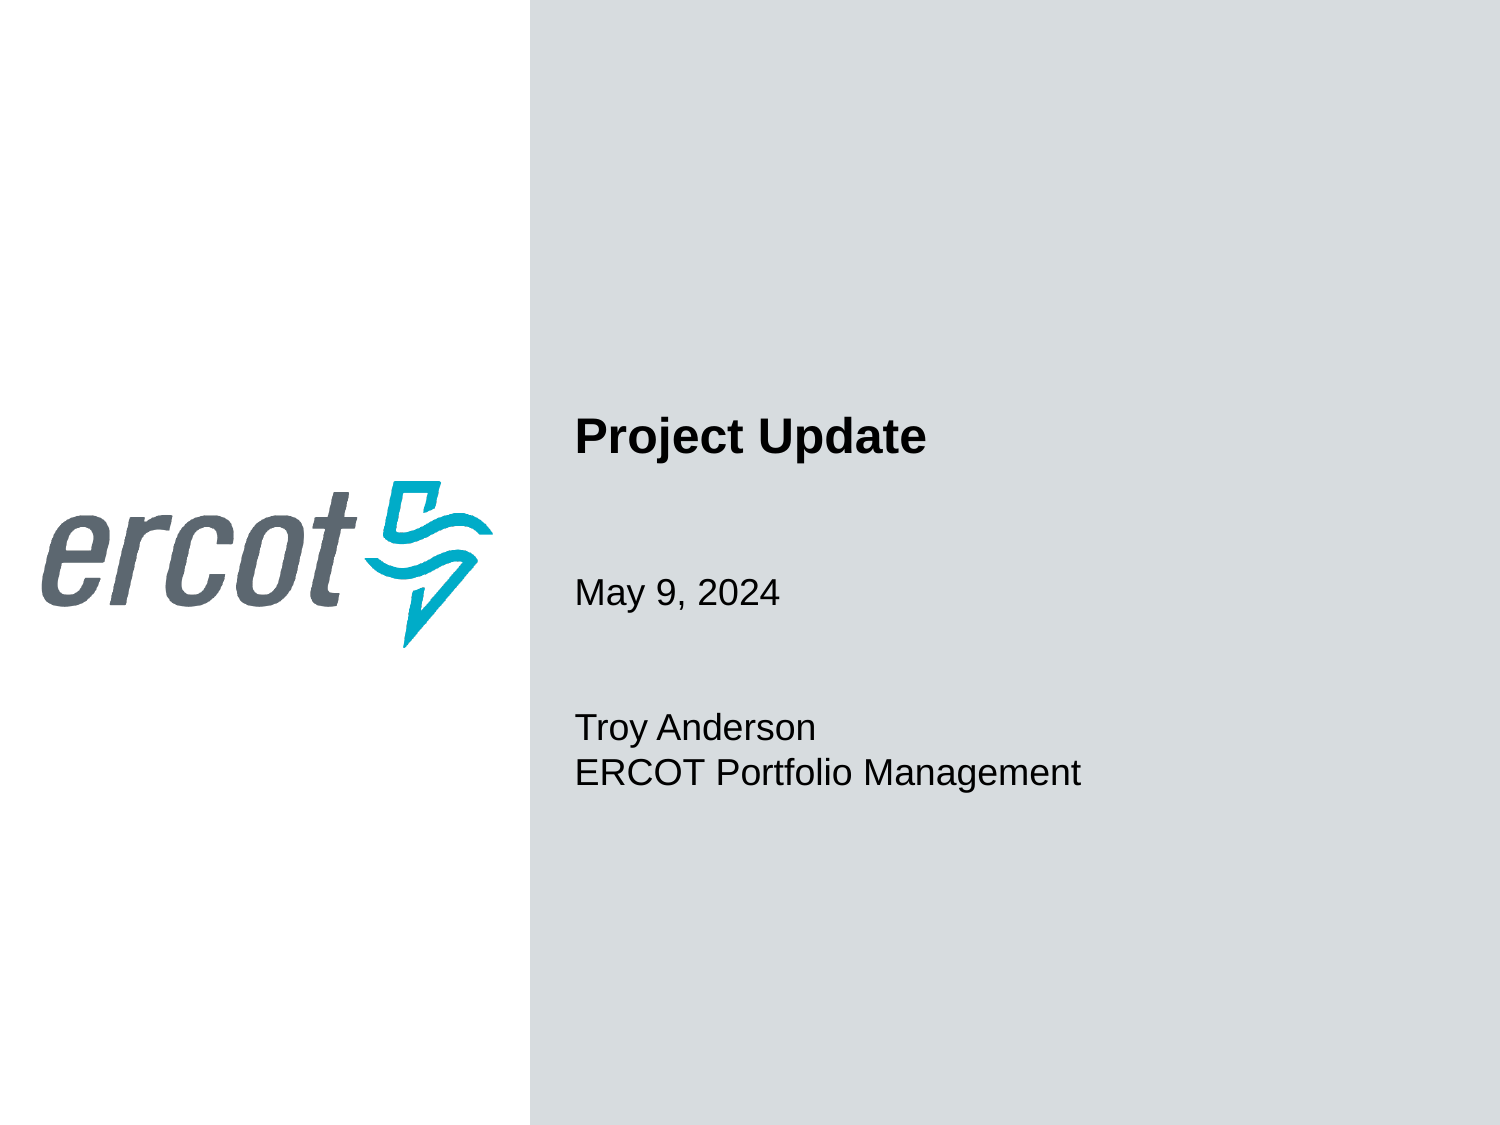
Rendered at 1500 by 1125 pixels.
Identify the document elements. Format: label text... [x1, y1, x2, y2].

text_box Project Update May 9, 2024 Troy Anderson ERCOT Portfolio Management [559, 395, 1486, 801]
picture [32, 471, 501, 654]
